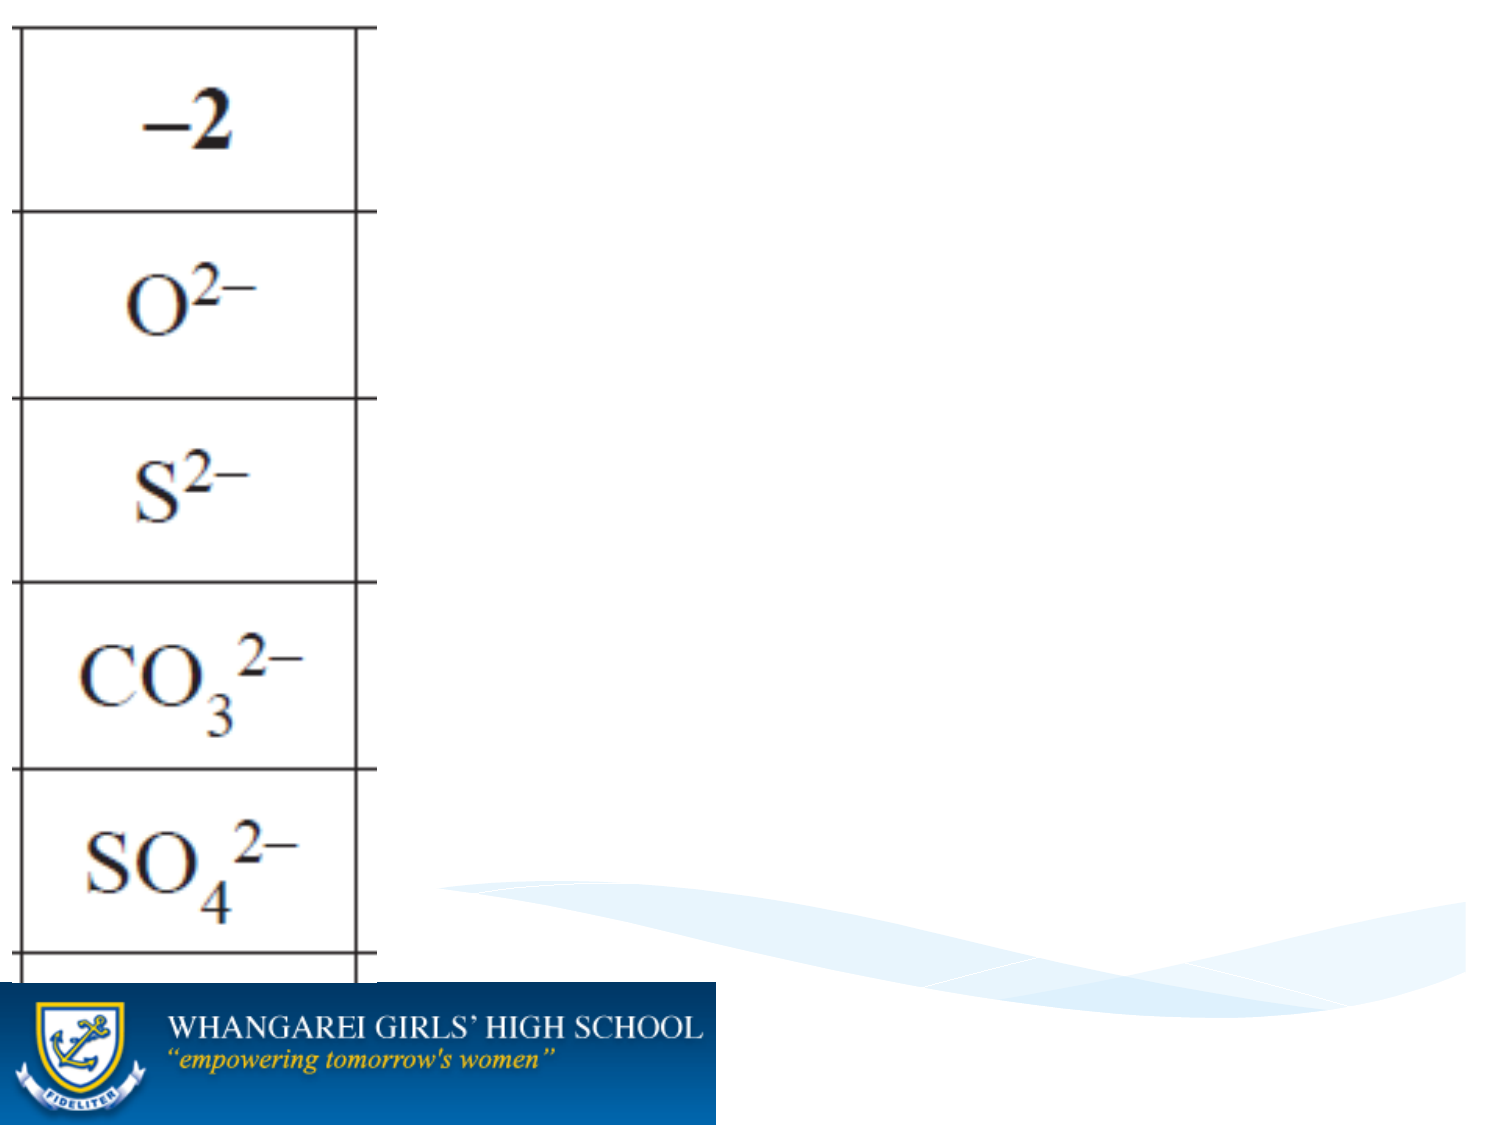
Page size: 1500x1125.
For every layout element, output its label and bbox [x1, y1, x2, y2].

picture [0, 12, 716, 1125]
